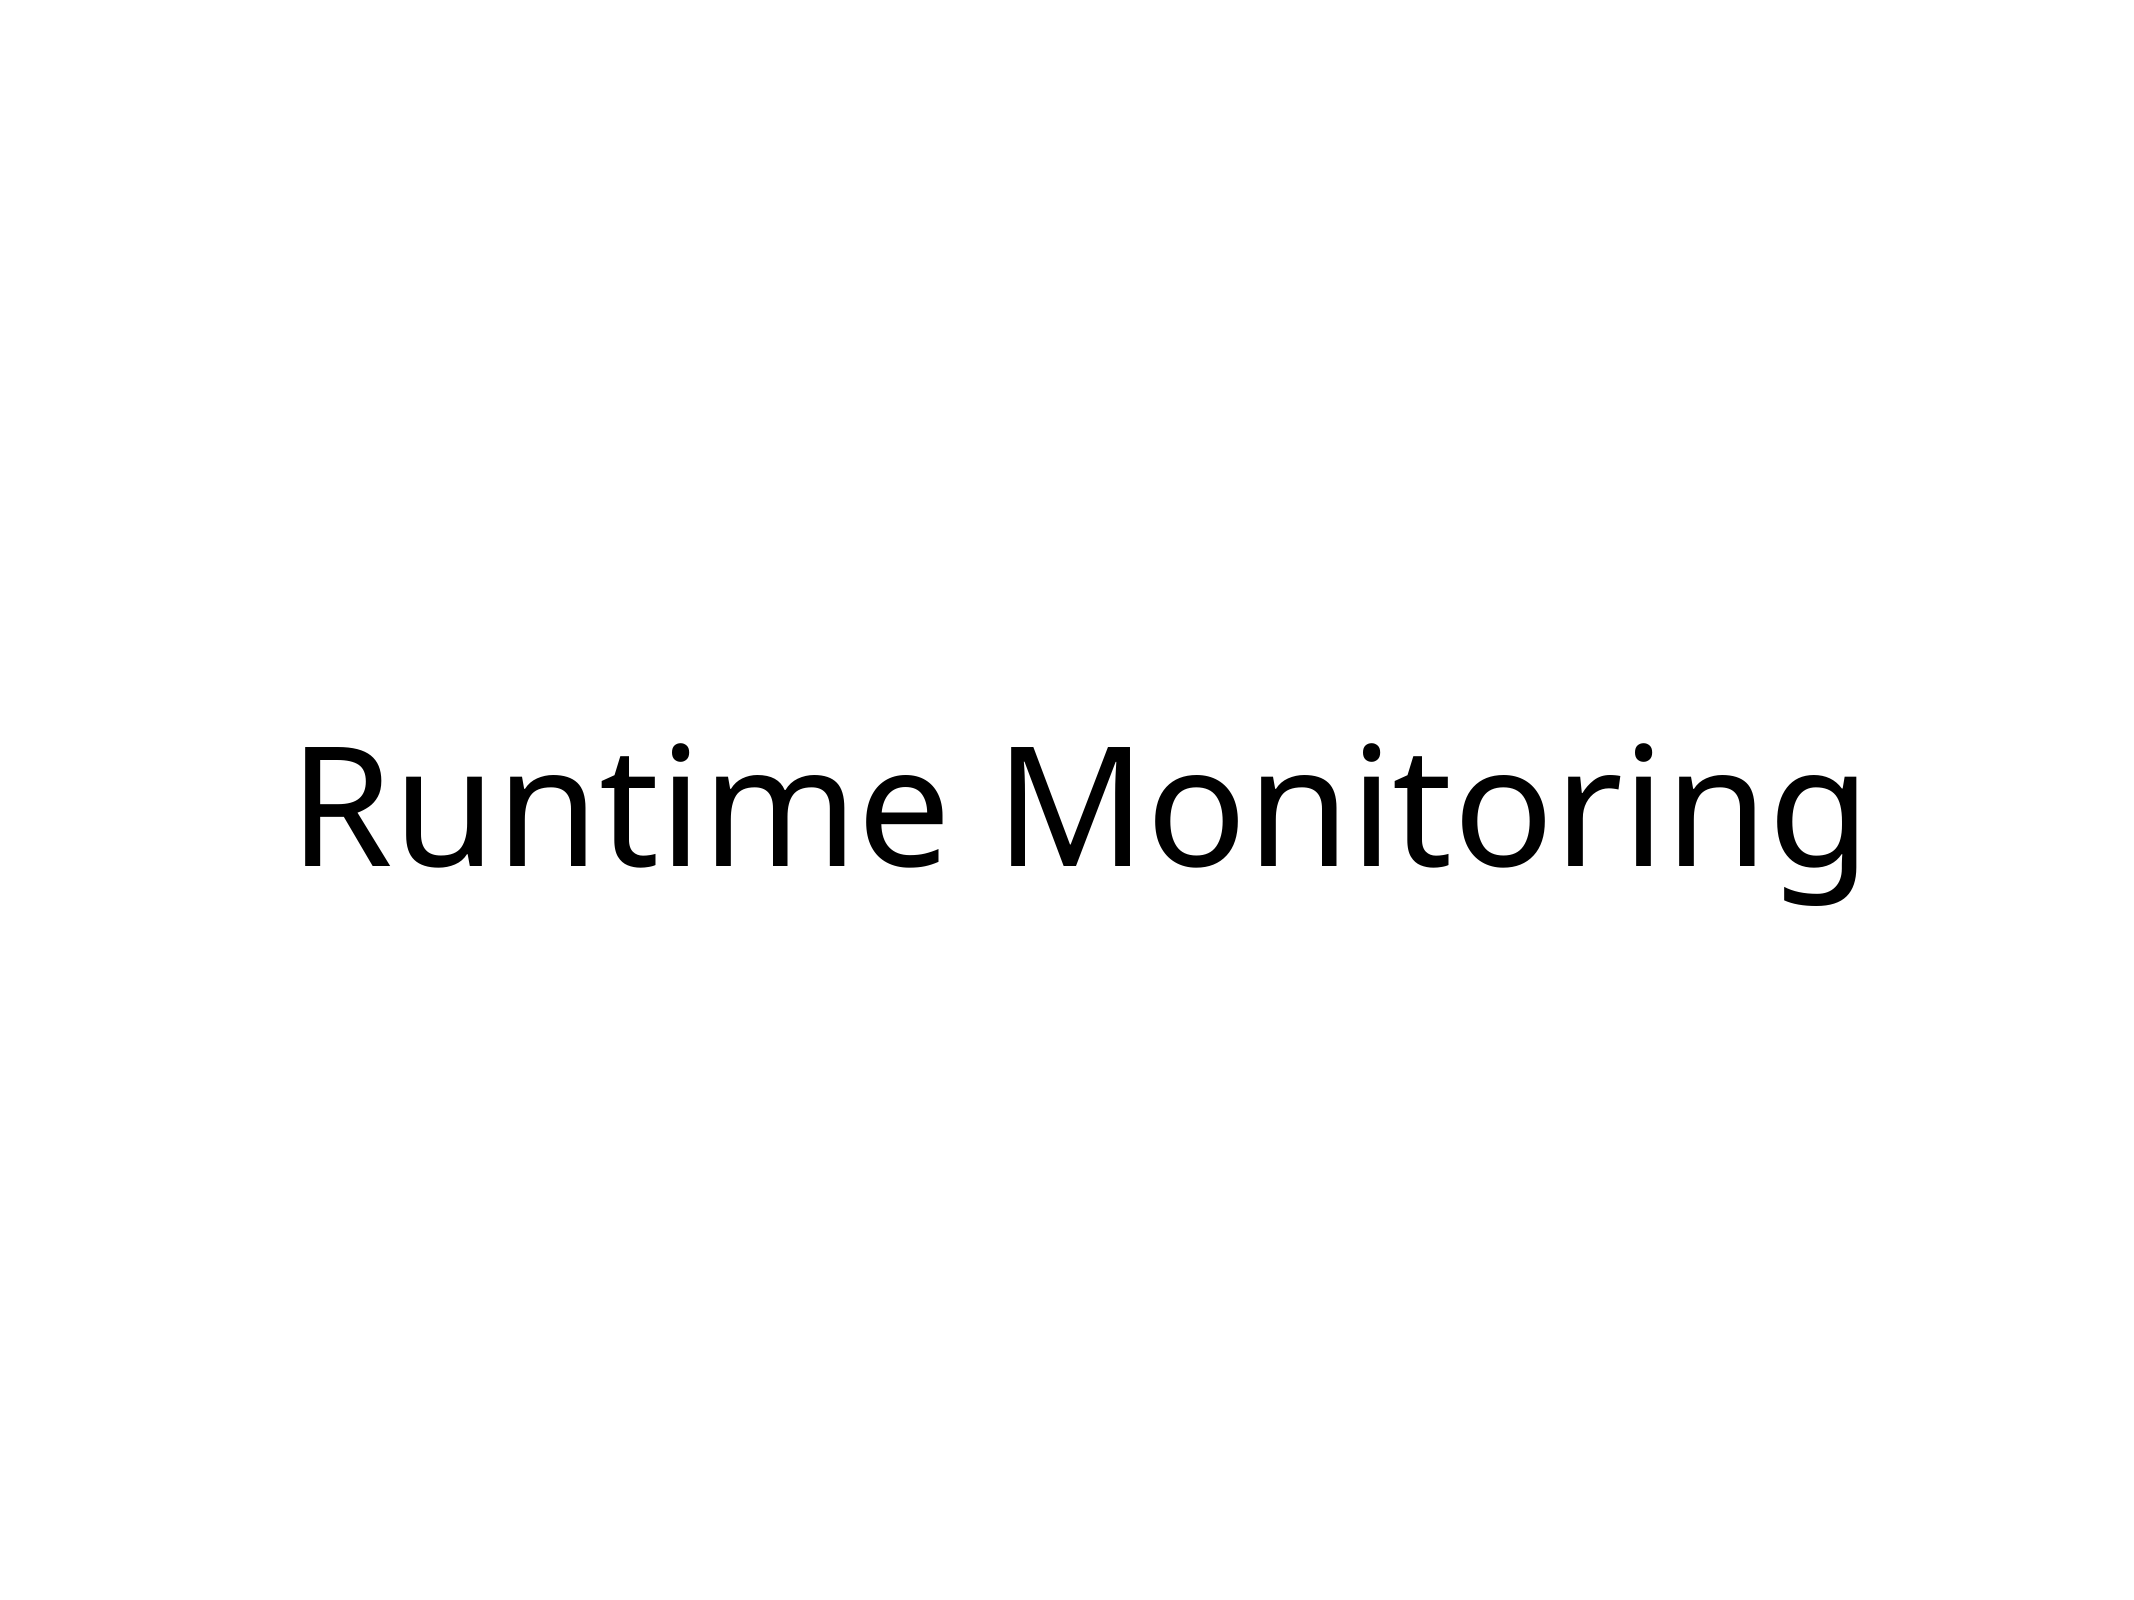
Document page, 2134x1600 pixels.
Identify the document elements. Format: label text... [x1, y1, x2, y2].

title Runtime Monitoring [170, 622, 1992, 978]
